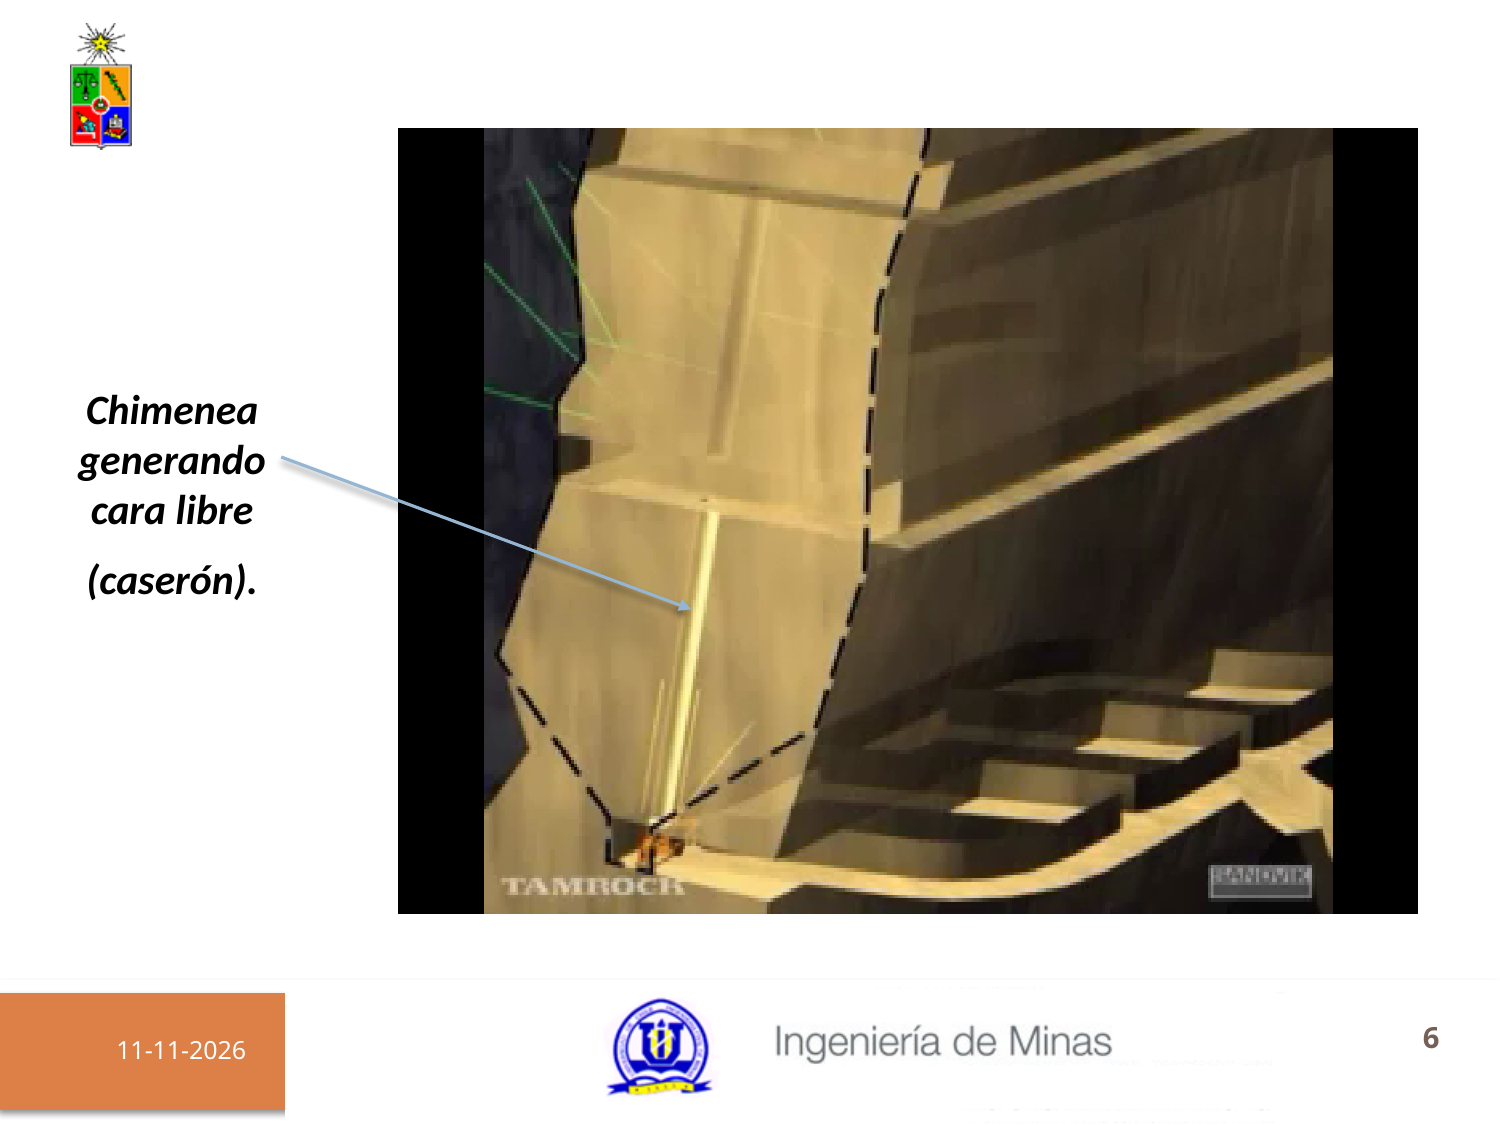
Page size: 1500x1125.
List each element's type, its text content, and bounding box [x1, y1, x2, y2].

picture [398, 128, 1419, 915]
picture [69, 23, 132, 151]
picture [285, 980, 1500, 1125]
text_box Chimenea generando cara libre (caserón). [35, 374, 310, 844]
text_box [310, 466, 392, 500]
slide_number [12, 995, 279, 1108]
